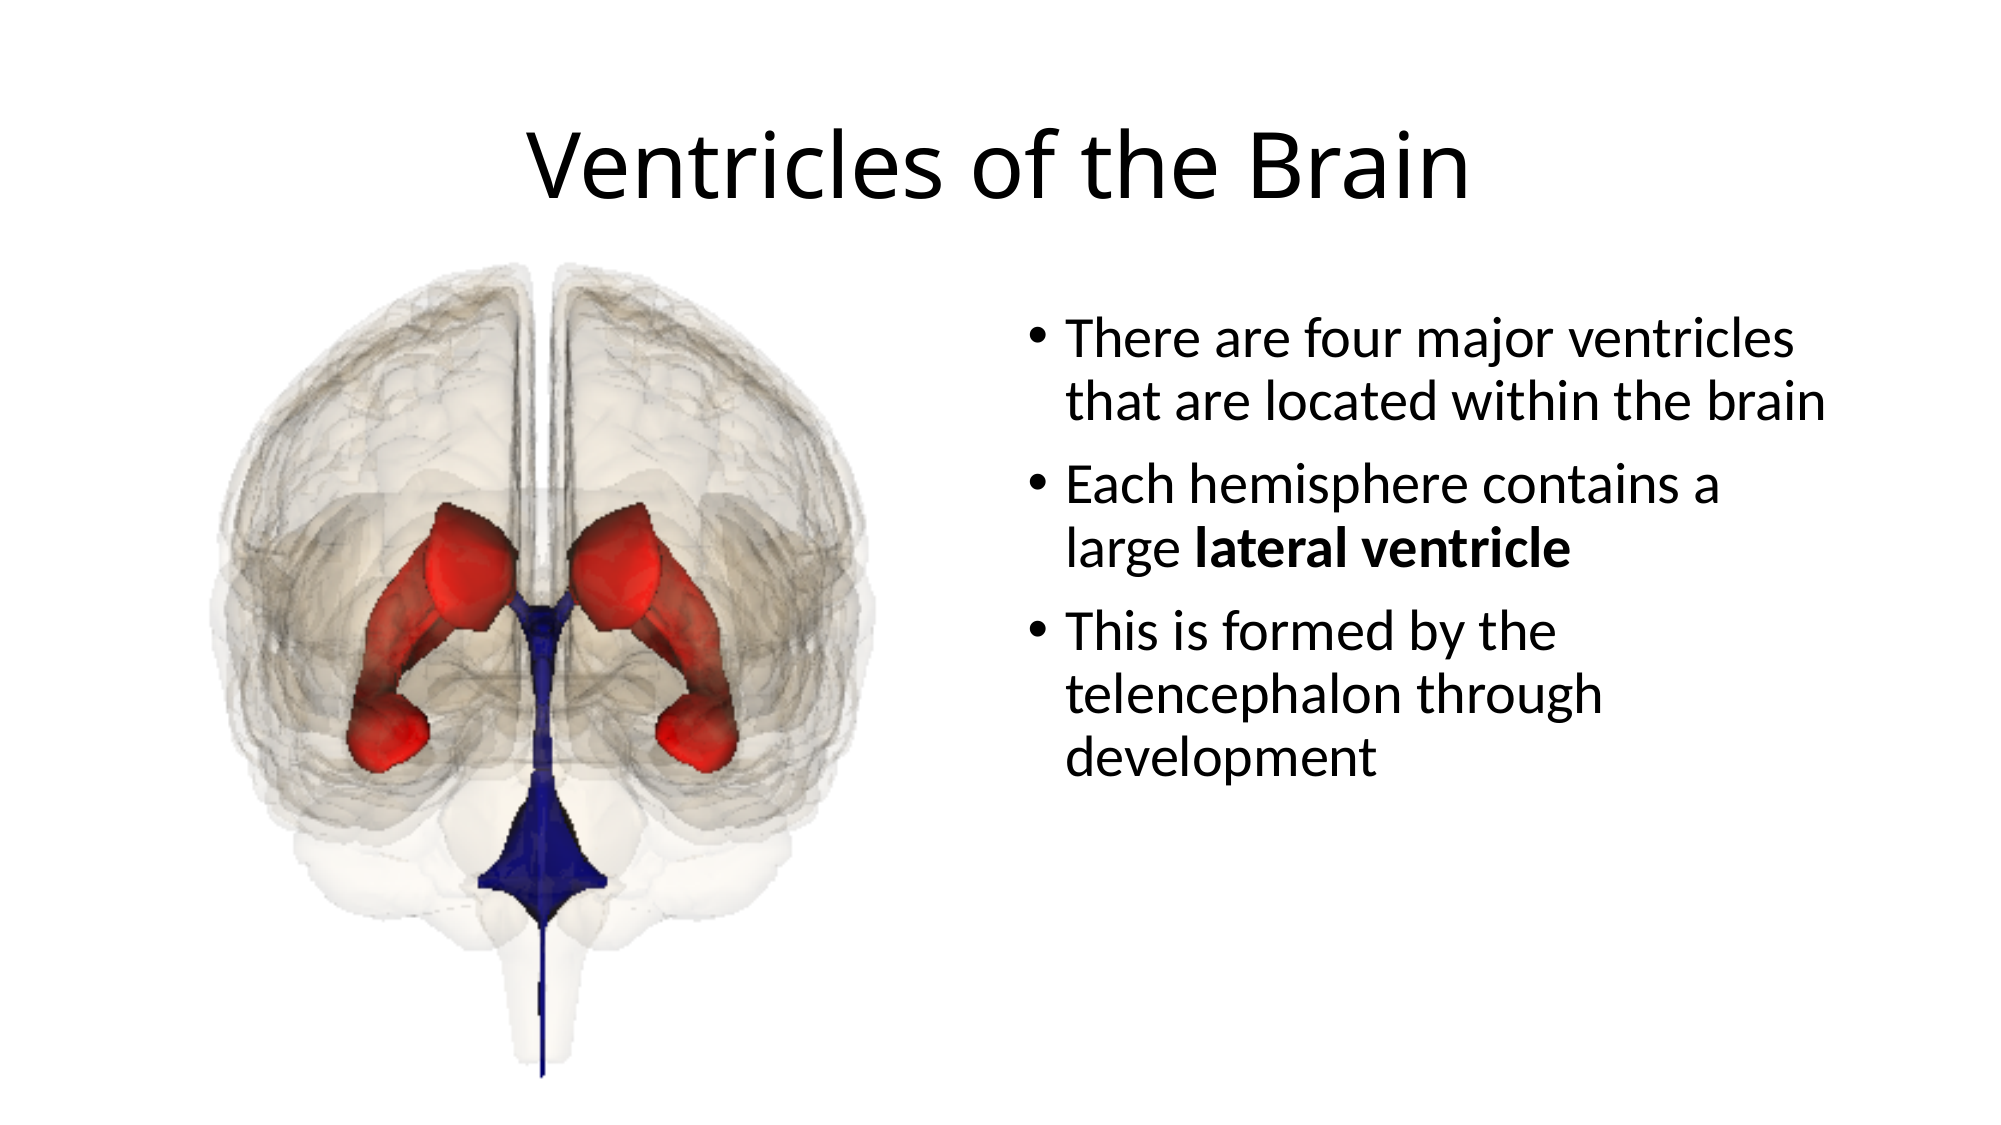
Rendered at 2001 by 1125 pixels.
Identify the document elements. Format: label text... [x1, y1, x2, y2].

list There are four major ventricles that are located within the brain Each hemisphere contains a large lateral ventricle This is formed by the telencephalon through development [1012, 299, 1863, 1014]
title Ventricles of the Brain [137, 59, 1863, 278]
picture [191, 226, 898, 1125]
